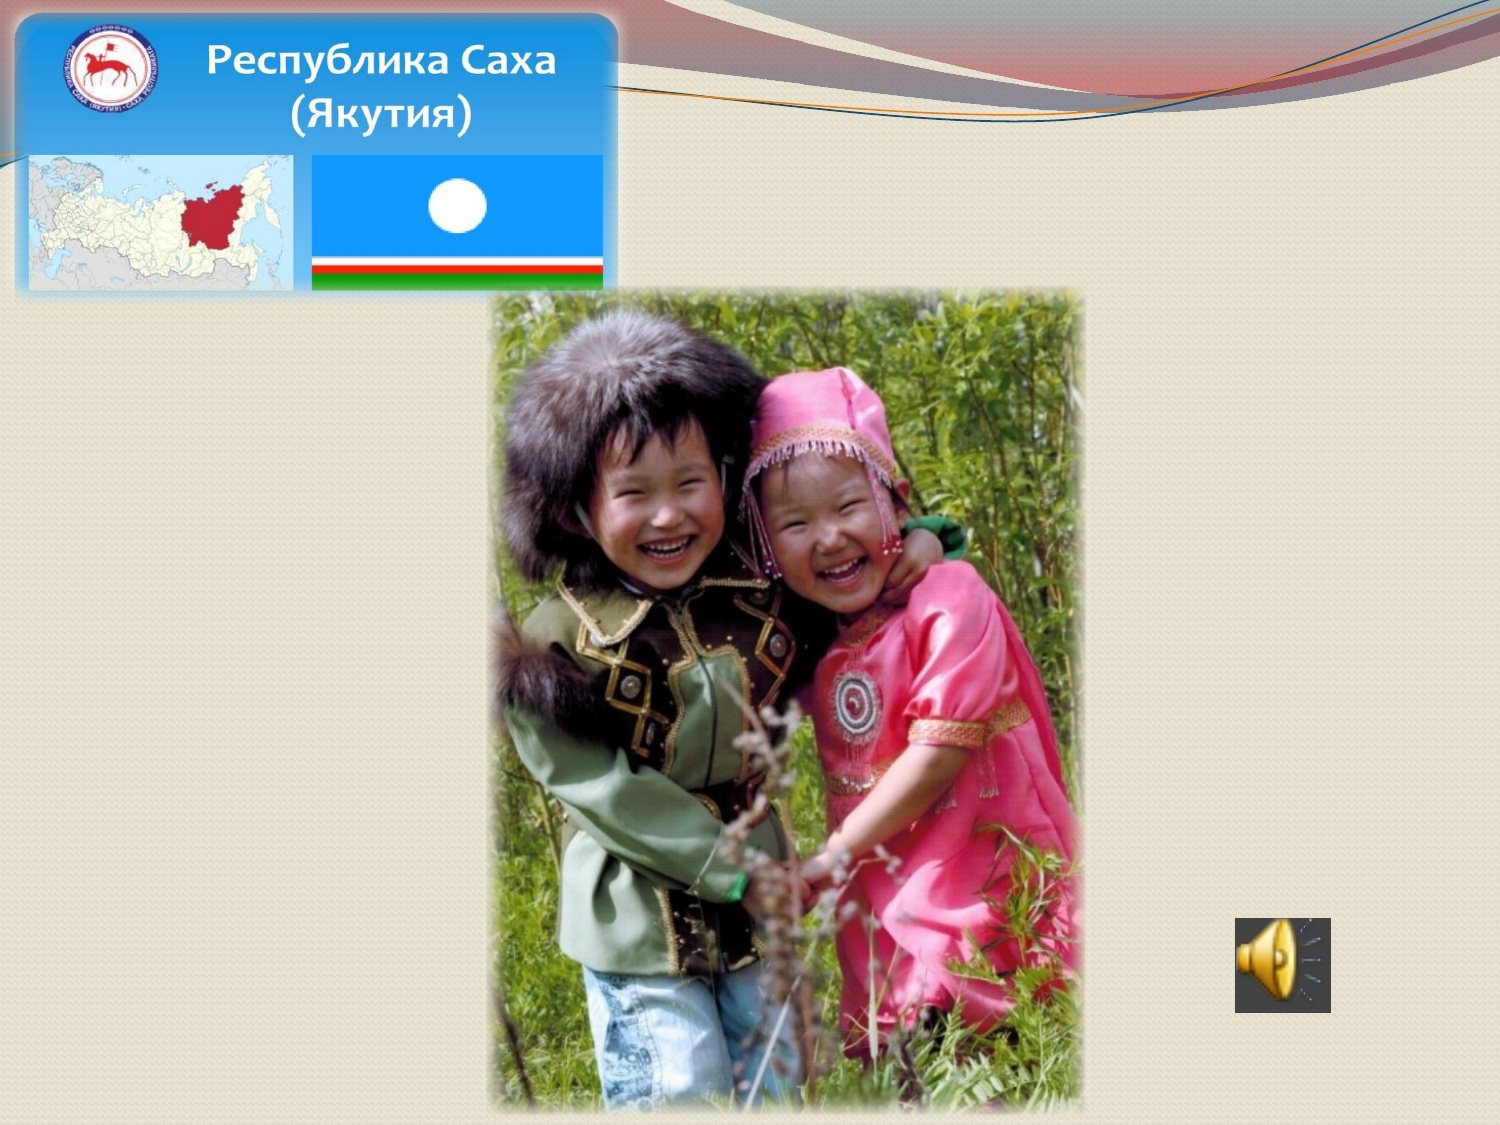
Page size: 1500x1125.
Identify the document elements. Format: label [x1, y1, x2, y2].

picture [0, 0, 1096, 1125]
picture [1234, 916, 1332, 1015]
